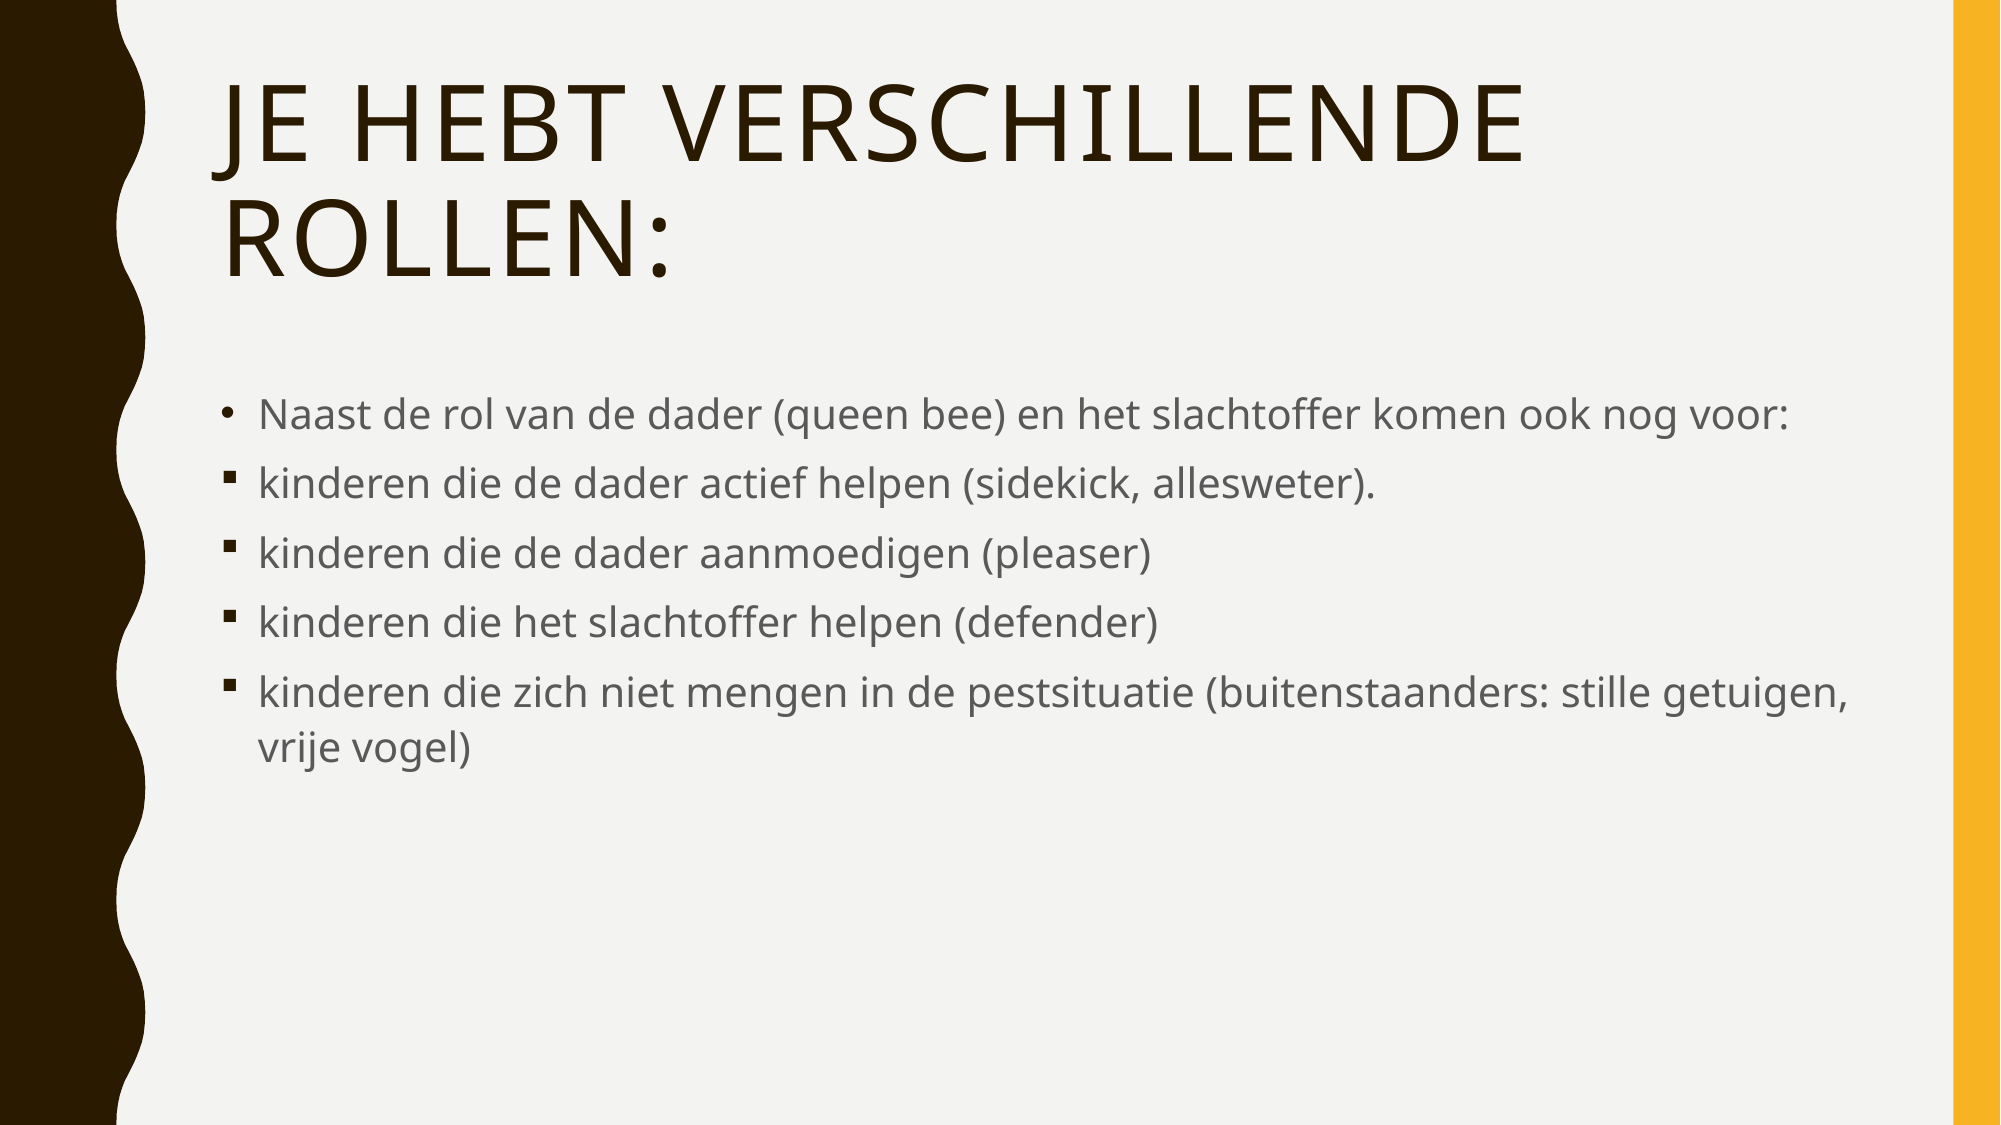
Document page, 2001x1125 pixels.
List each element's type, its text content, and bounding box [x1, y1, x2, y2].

list Naast de rol van de dader (queen bee) en het slachtoffer komen ook nog voor: kinderen die de dader actief helpen (sidekick, allesweter). kinderen die de dader aanmoedigen (pleaser) kinderen die het slachtoffer helpen (defender) kinderen die zich niet mengen in de pestsituatie (buitenstaanders: stille getuigen, vrije vogel) [205, 375, 1875, 965]
title Je hebt verschillende rollen: [205, 62, 1875, 308]
